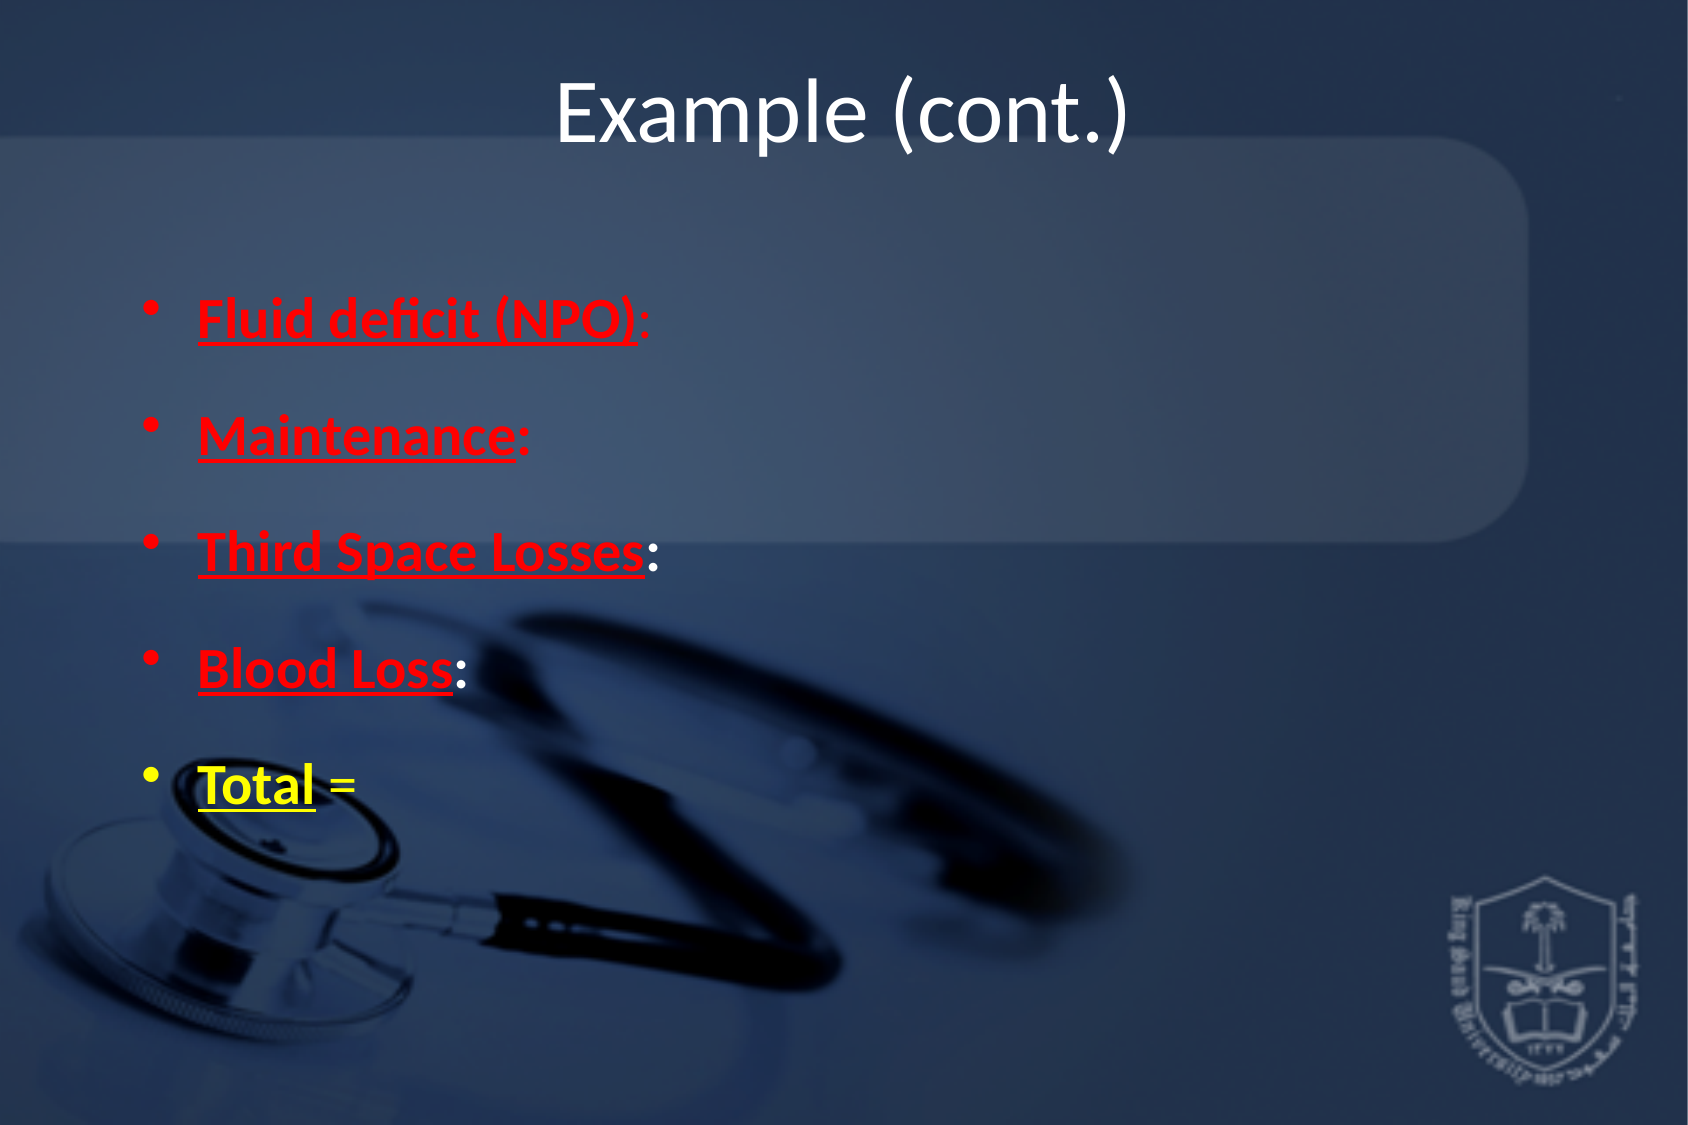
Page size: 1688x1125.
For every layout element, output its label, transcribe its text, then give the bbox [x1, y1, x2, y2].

title Example (cont.) [126, 37, 1561, 175]
picture [0, 0, 1688, 1125]
list Fluid deficit (NPO): Maintenance: Third Space Losses: Blood Loss: Total = [126, 237, 1561, 913]
